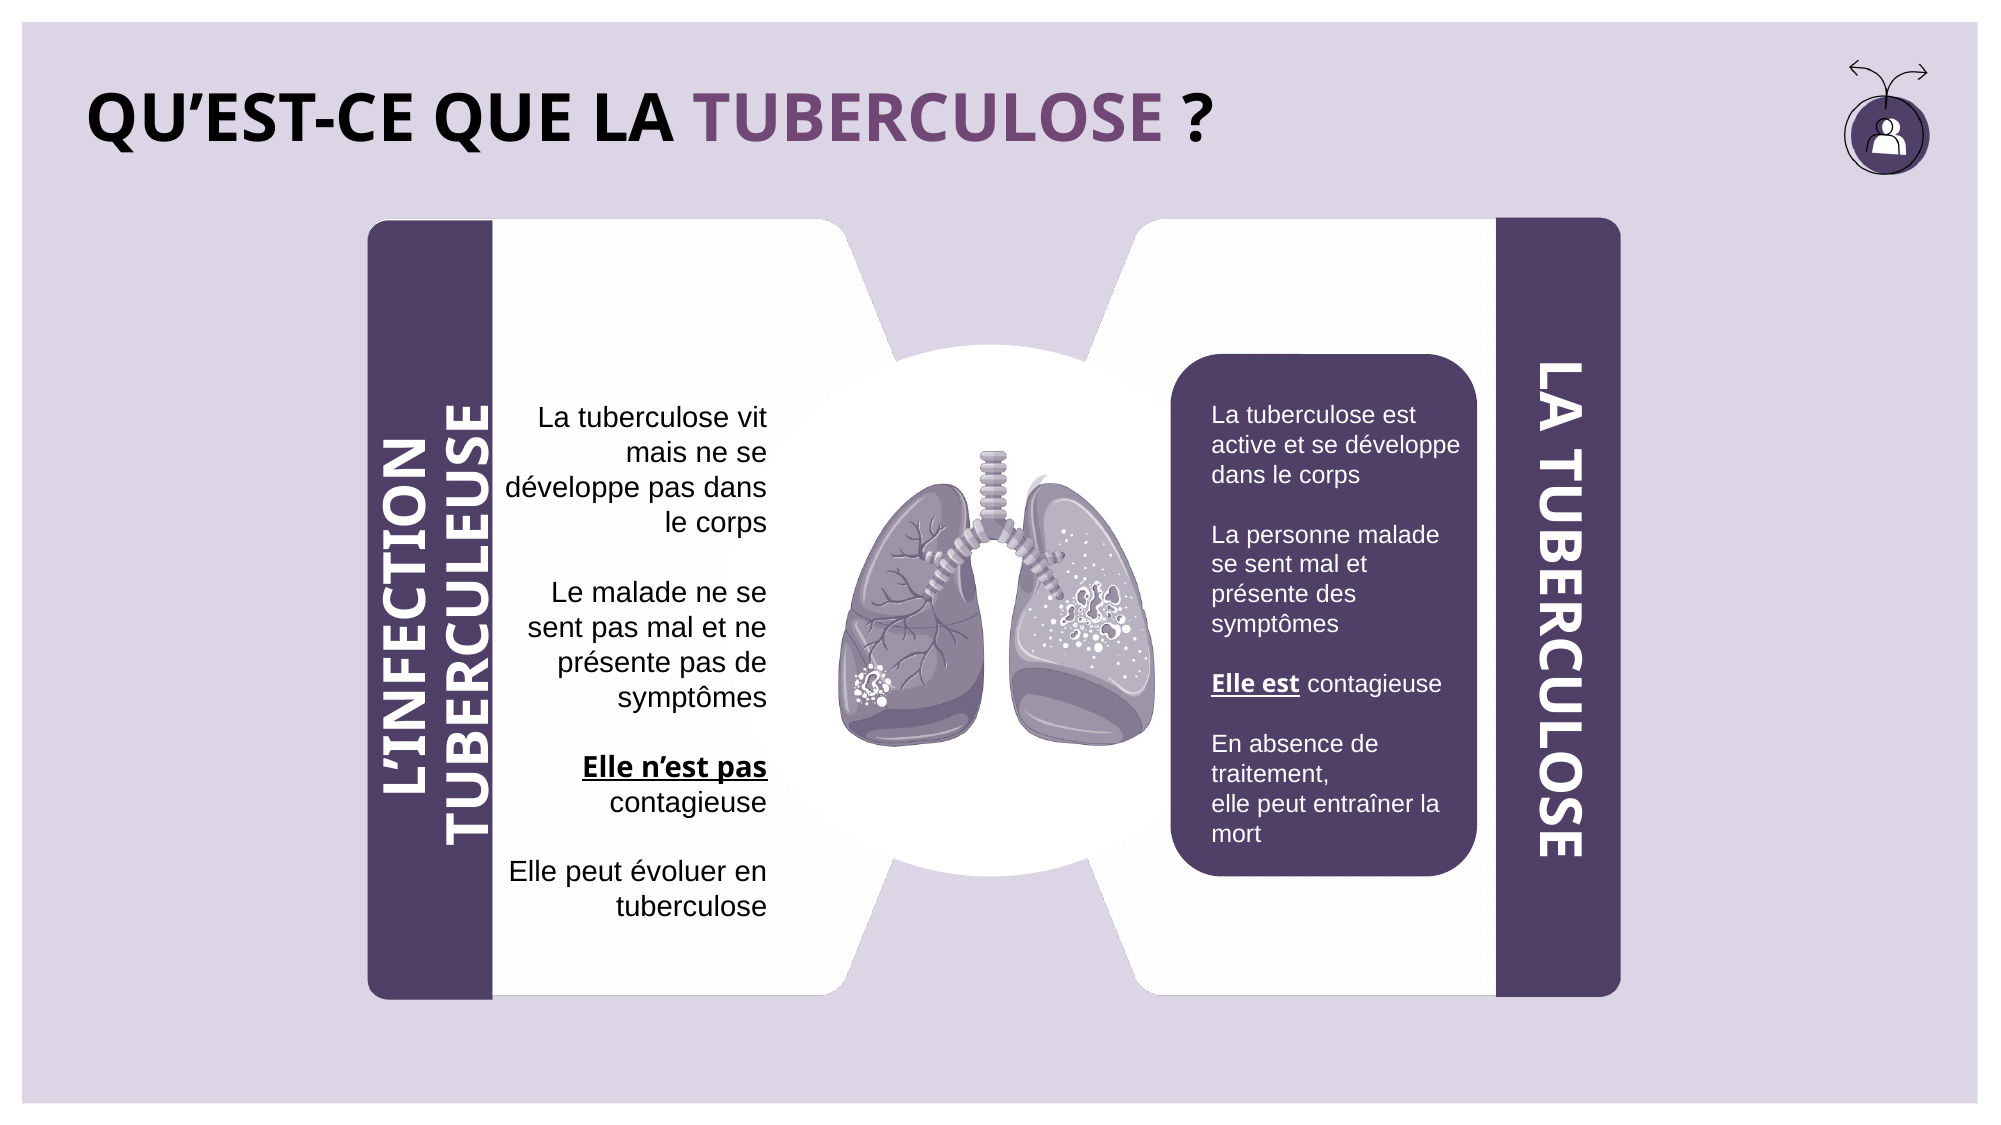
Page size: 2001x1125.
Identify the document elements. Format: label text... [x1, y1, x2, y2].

picture [0, 104, 1667, 1112]
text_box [724, 344, 1257, 877]
picture [1842, 58, 1930, 176]
text_box QU’EST-CE QUE LA TUBERCULOSE ? [70, 76, 1606, 104]
